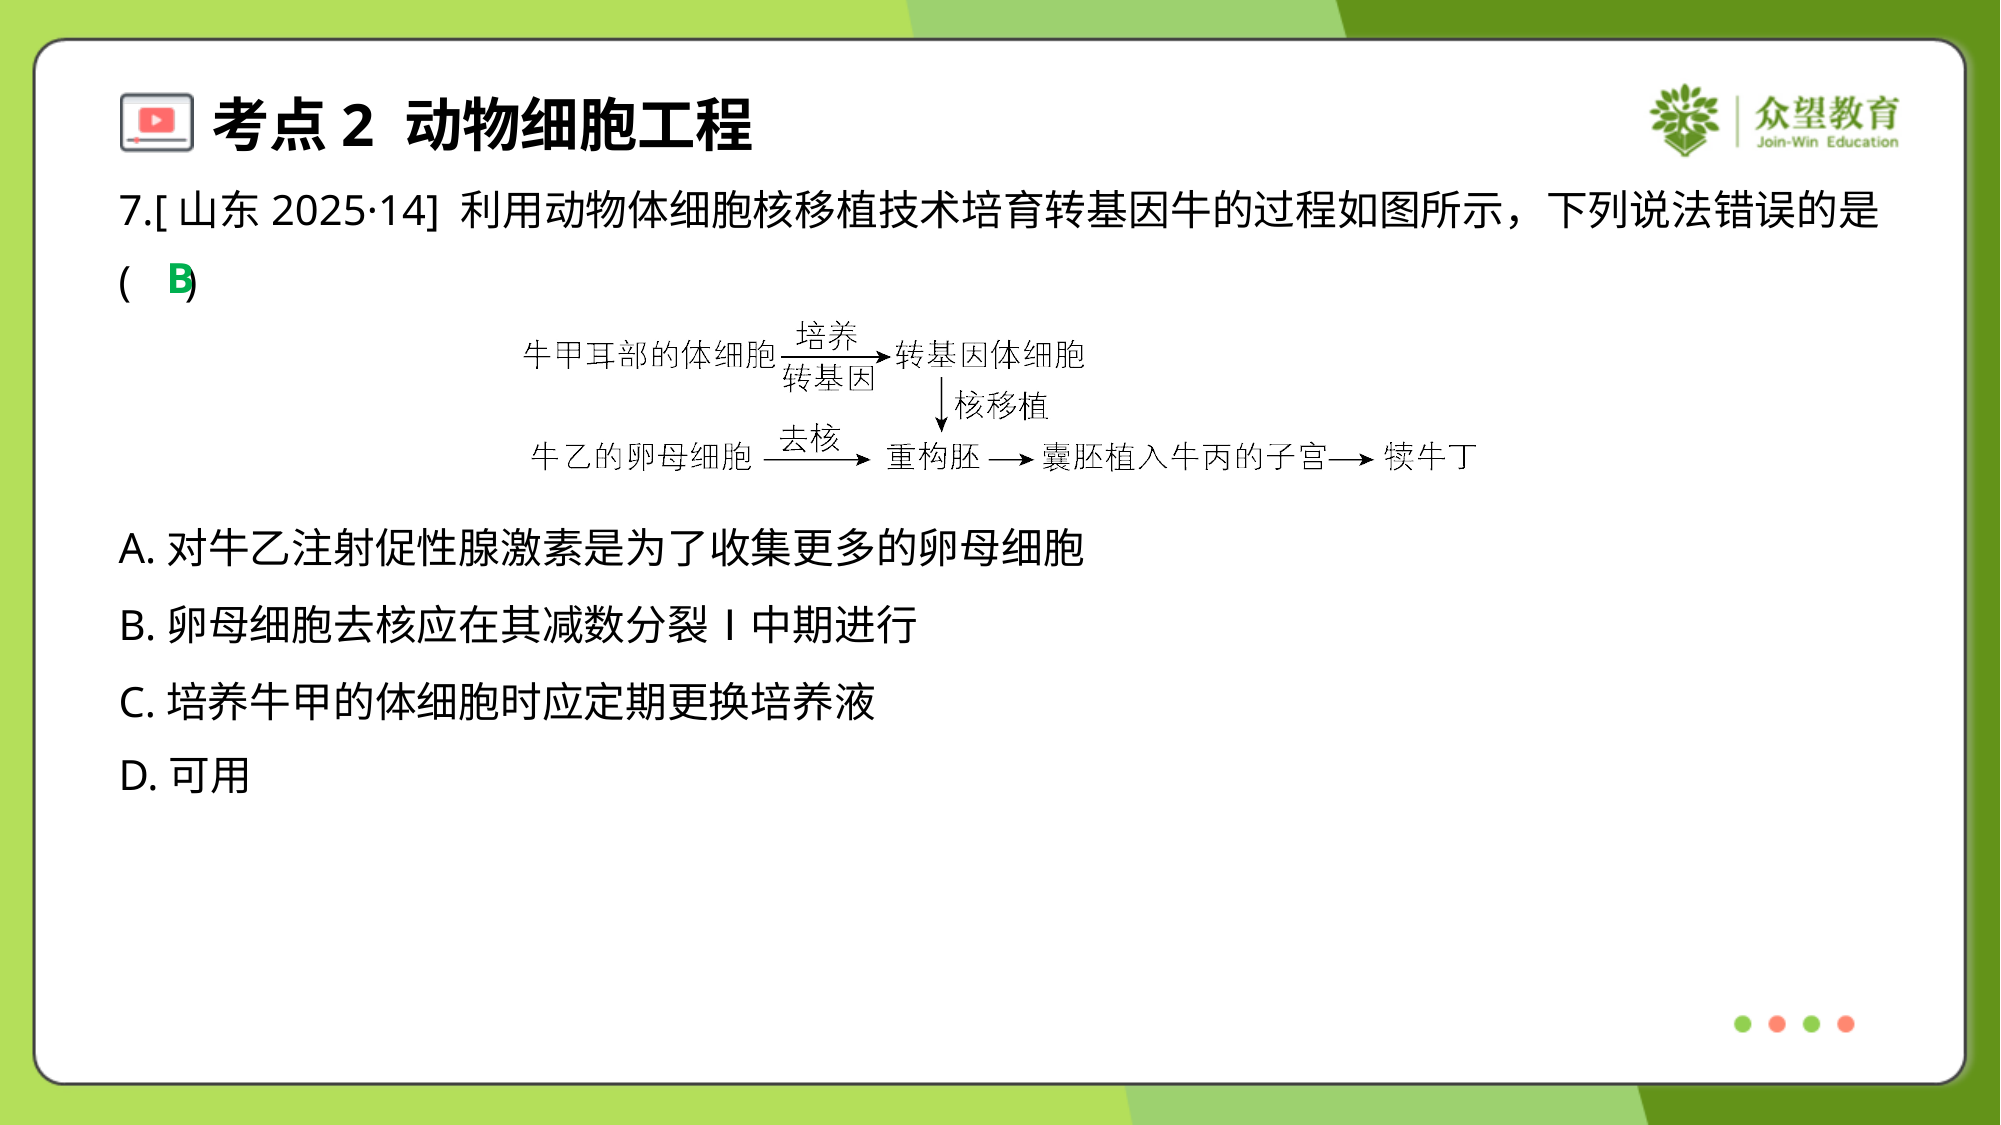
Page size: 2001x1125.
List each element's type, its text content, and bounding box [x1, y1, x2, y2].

text_box B [151, 230, 210, 295]
text_box 7.[山东2025·14] 利用动物体细胞核移植技术培育转基因牛的过程如图所示，下列说法错误的是 ( ) [118, 158, 1883, 298]
picture [0, 0, 2000, 1125]
